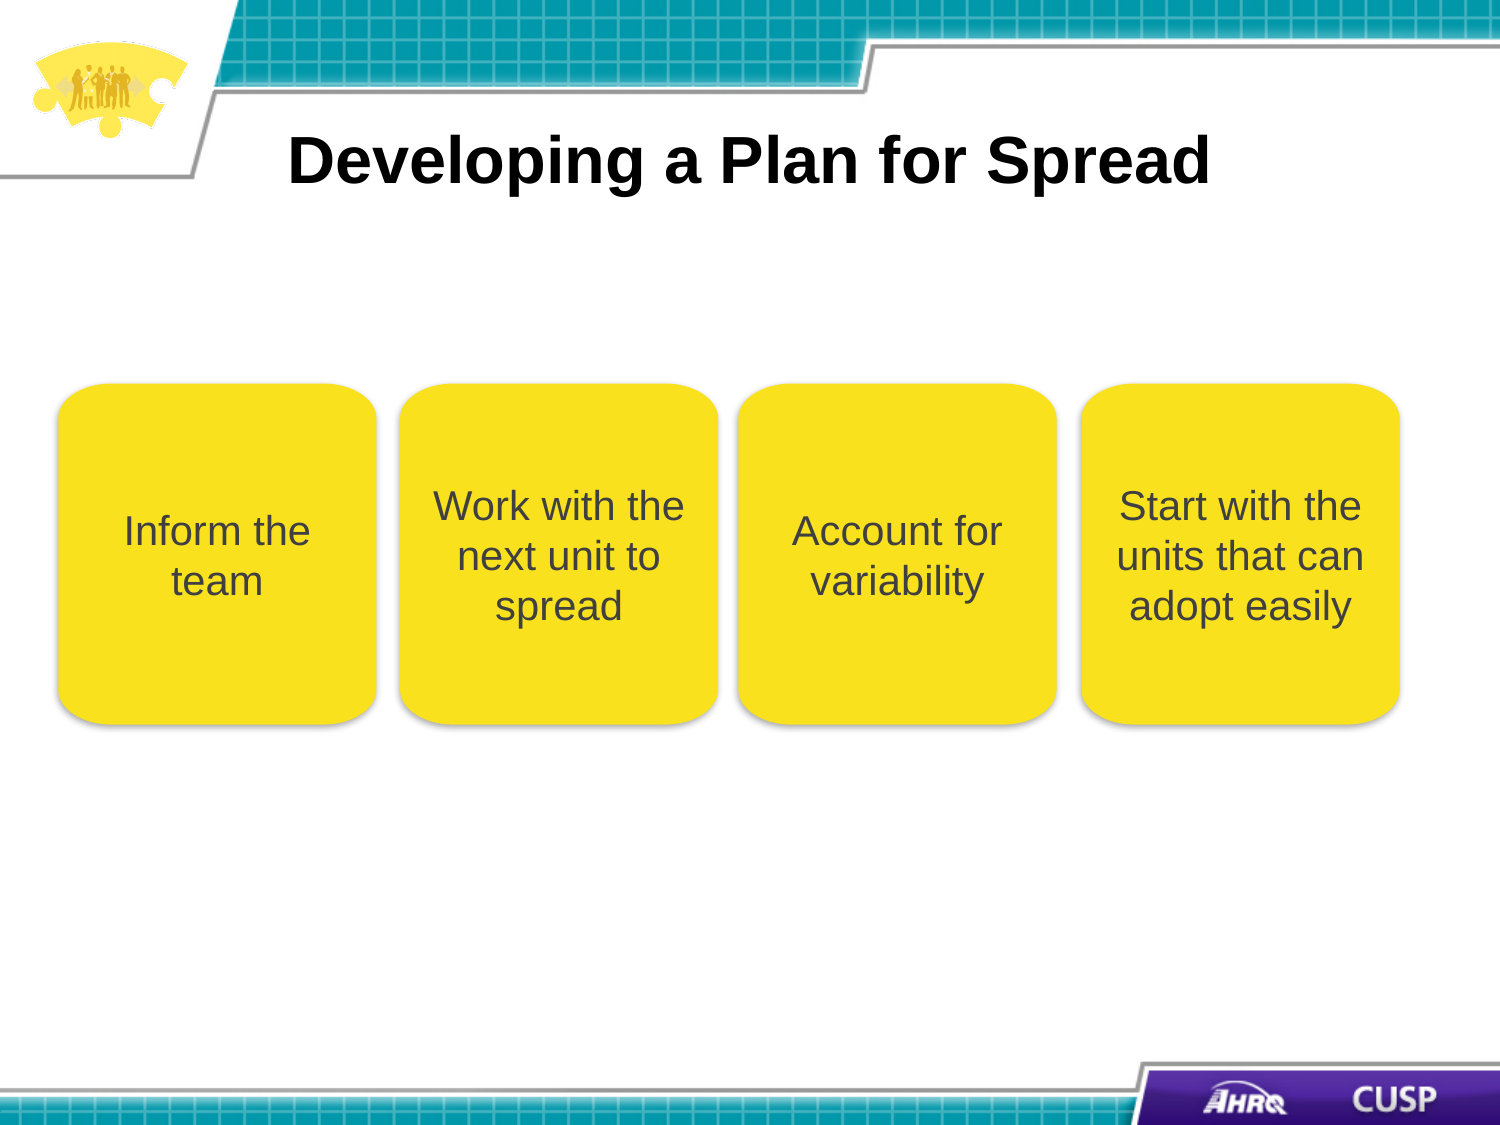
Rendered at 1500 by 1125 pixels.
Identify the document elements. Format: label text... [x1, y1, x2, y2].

title Developing a Plan for Spread [0, 109, 1500, 260]
picture [0, 260, 1500, 1125]
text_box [58, 383, 1400, 725]
picture [0, 0, 1500, 109]
